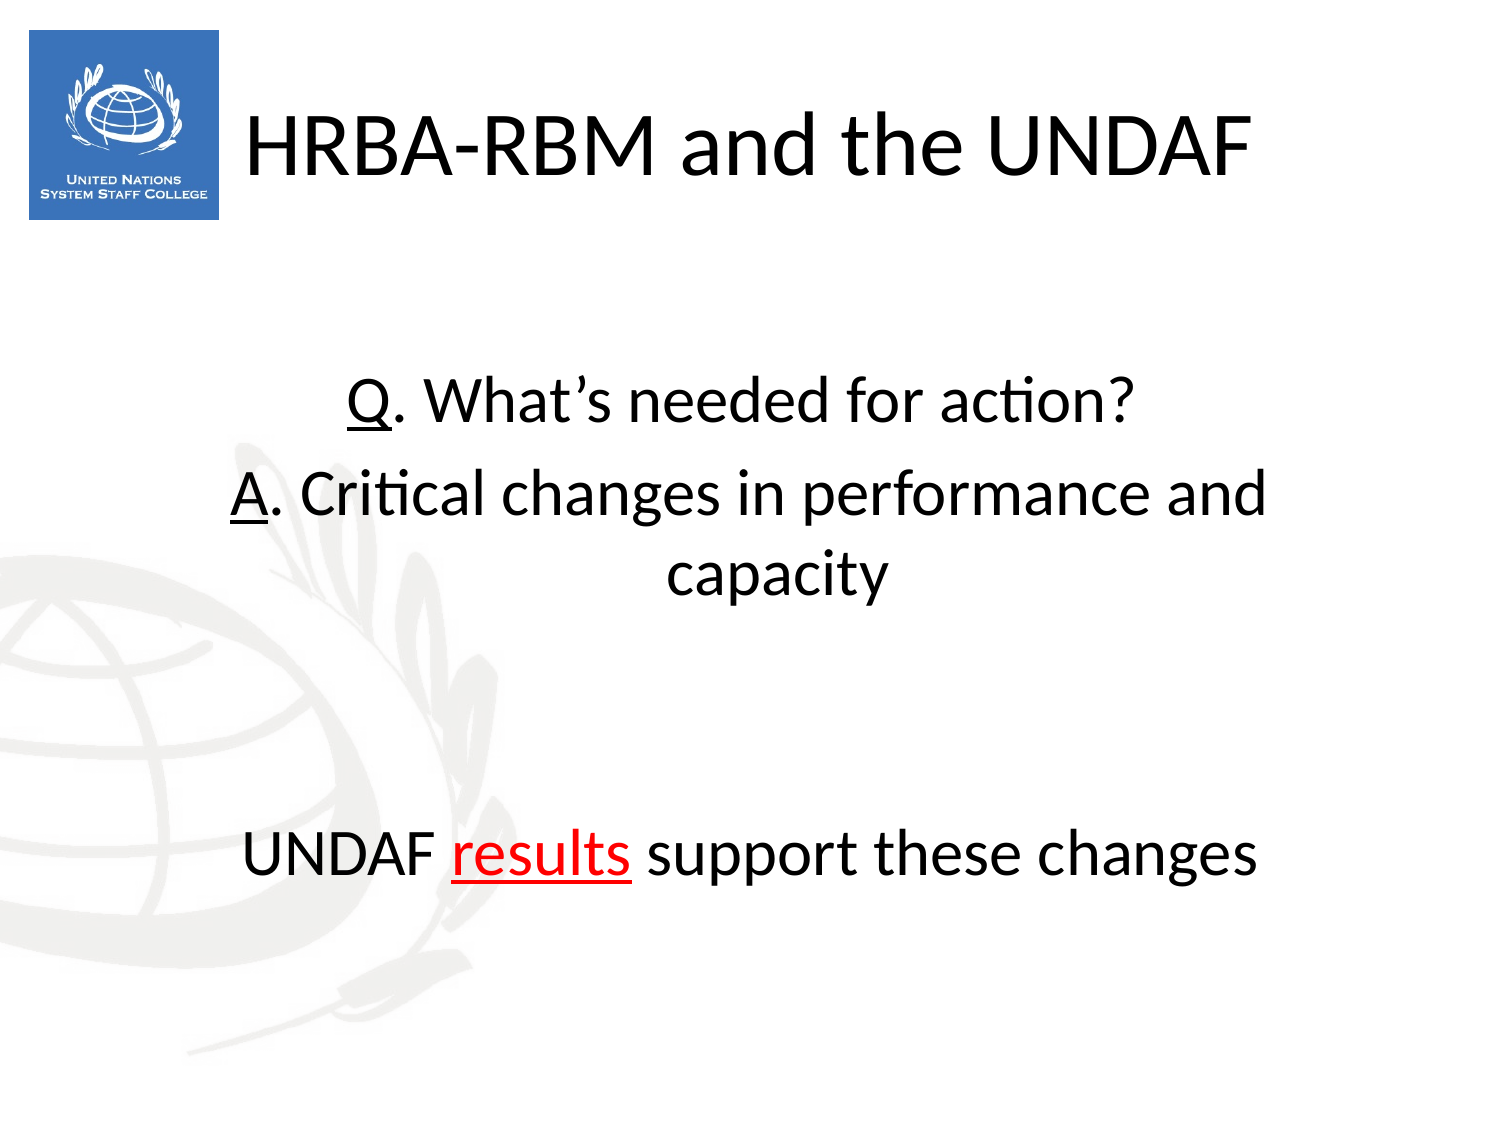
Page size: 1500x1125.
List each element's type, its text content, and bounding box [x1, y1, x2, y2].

list Q. What’s needed for action? A. Critical changes in performance and capacity UNDAF results support these changes [112, 347, 1388, 1024]
title HRBA-RBM and the UNDAF [74, 44, 1426, 233]
picture [29, 30, 219, 220]
